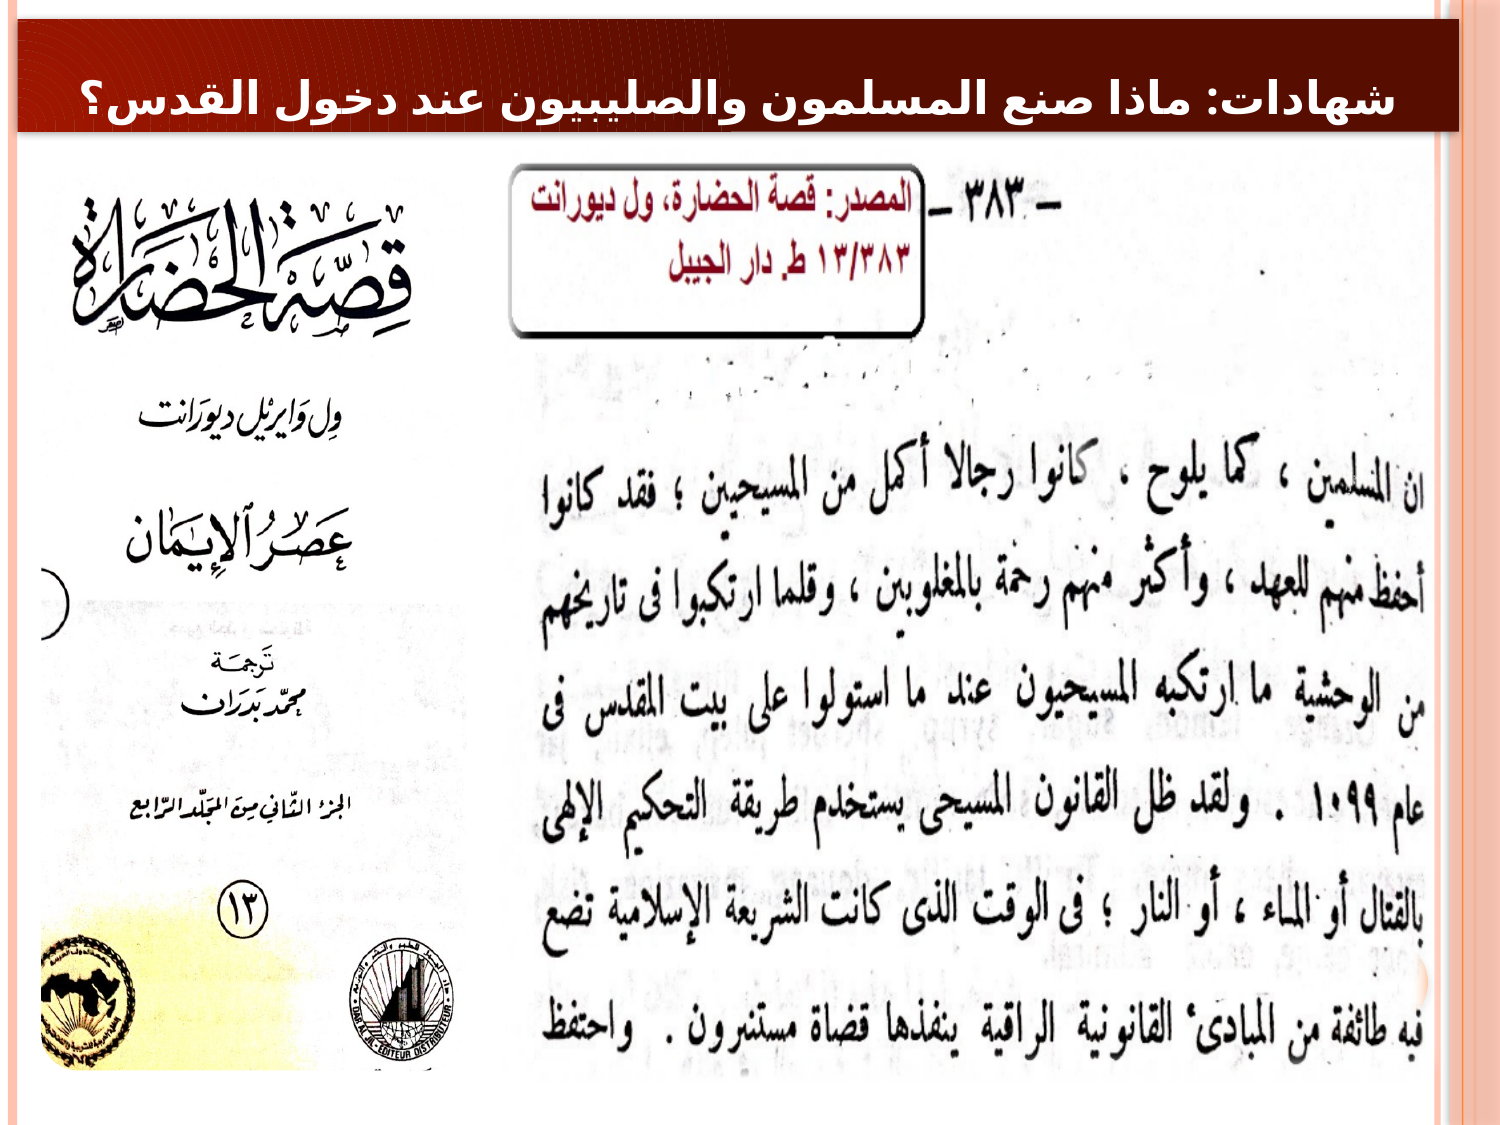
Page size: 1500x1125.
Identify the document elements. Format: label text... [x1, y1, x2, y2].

title شهادات: ماذا صنع المسلمون والصليبيون عند دخول القدس؟ [17, 19, 1459, 132]
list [499, 148, 1448, 1083]
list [40, 172, 468, 1071]
